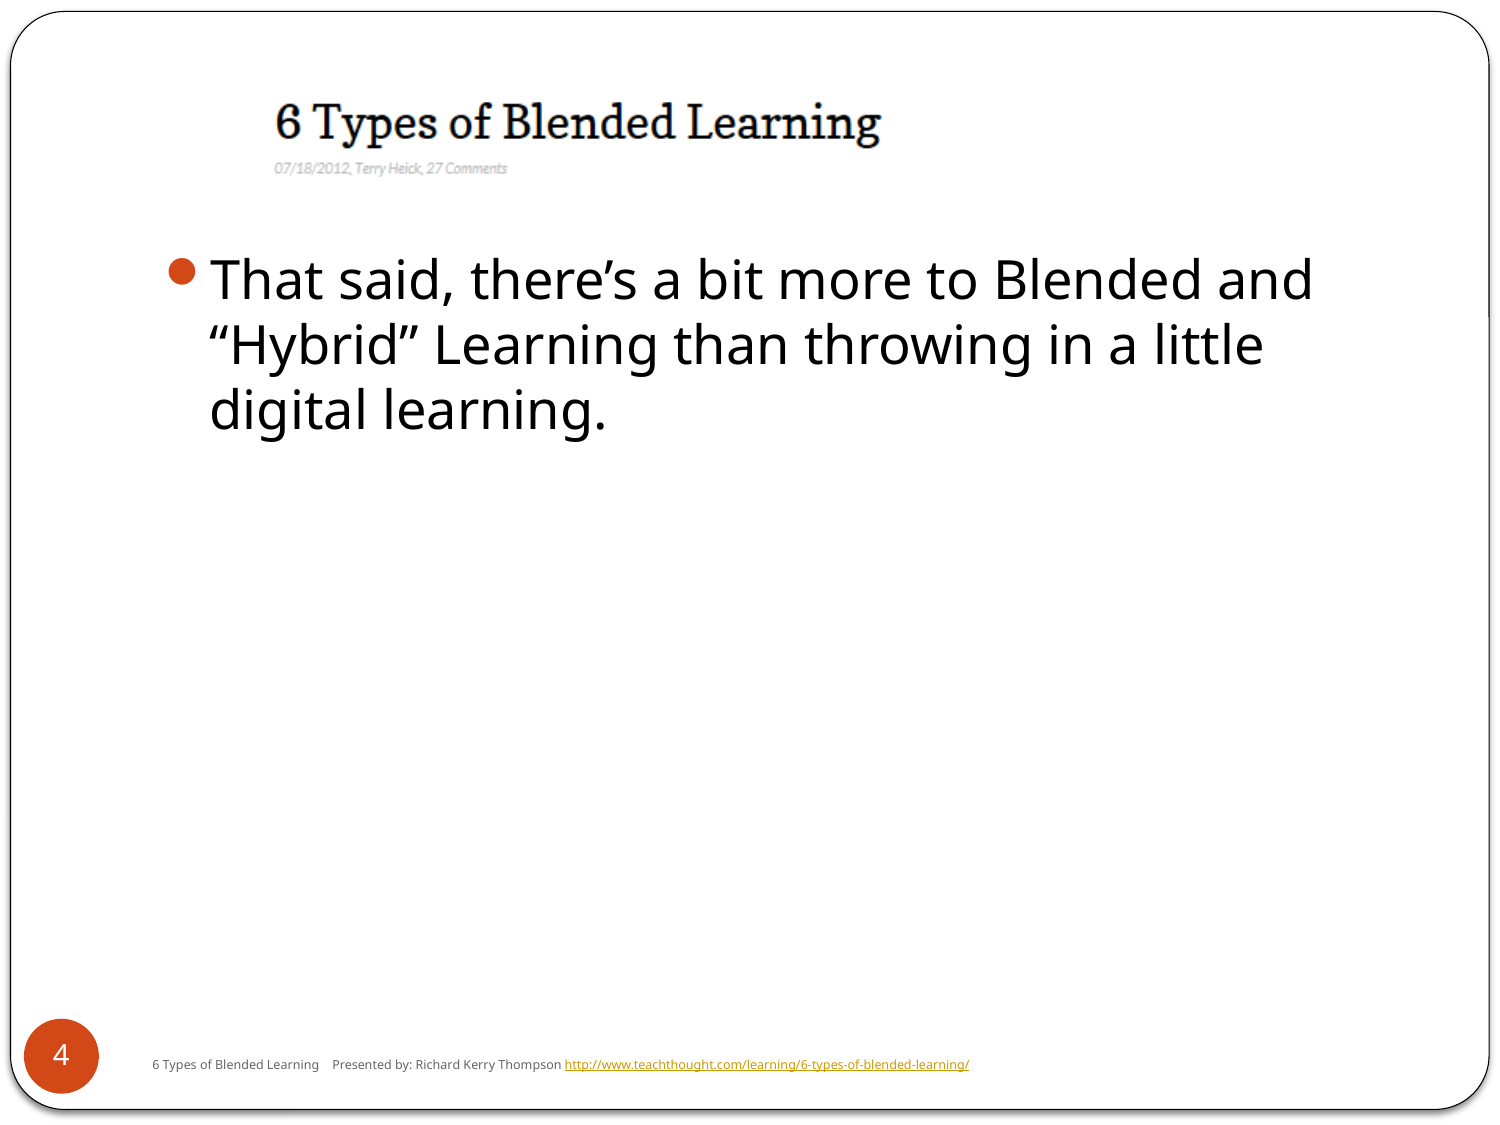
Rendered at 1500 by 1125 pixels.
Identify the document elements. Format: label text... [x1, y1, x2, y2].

picture [262, 74, 927, 185]
slide_number 4 [23, 1018, 99, 1094]
footer 6 Types of Blended Learning Presented by: Richard Kerry Thompson http://www.teachthought.com/learning/6-types-of-blended-learning/ [137, 1042, 988, 1103]
list That said, there’s a bit more to Blended and “Hybrid” Learning than throwing in a little digital learning. [150, 237, 1425, 988]
